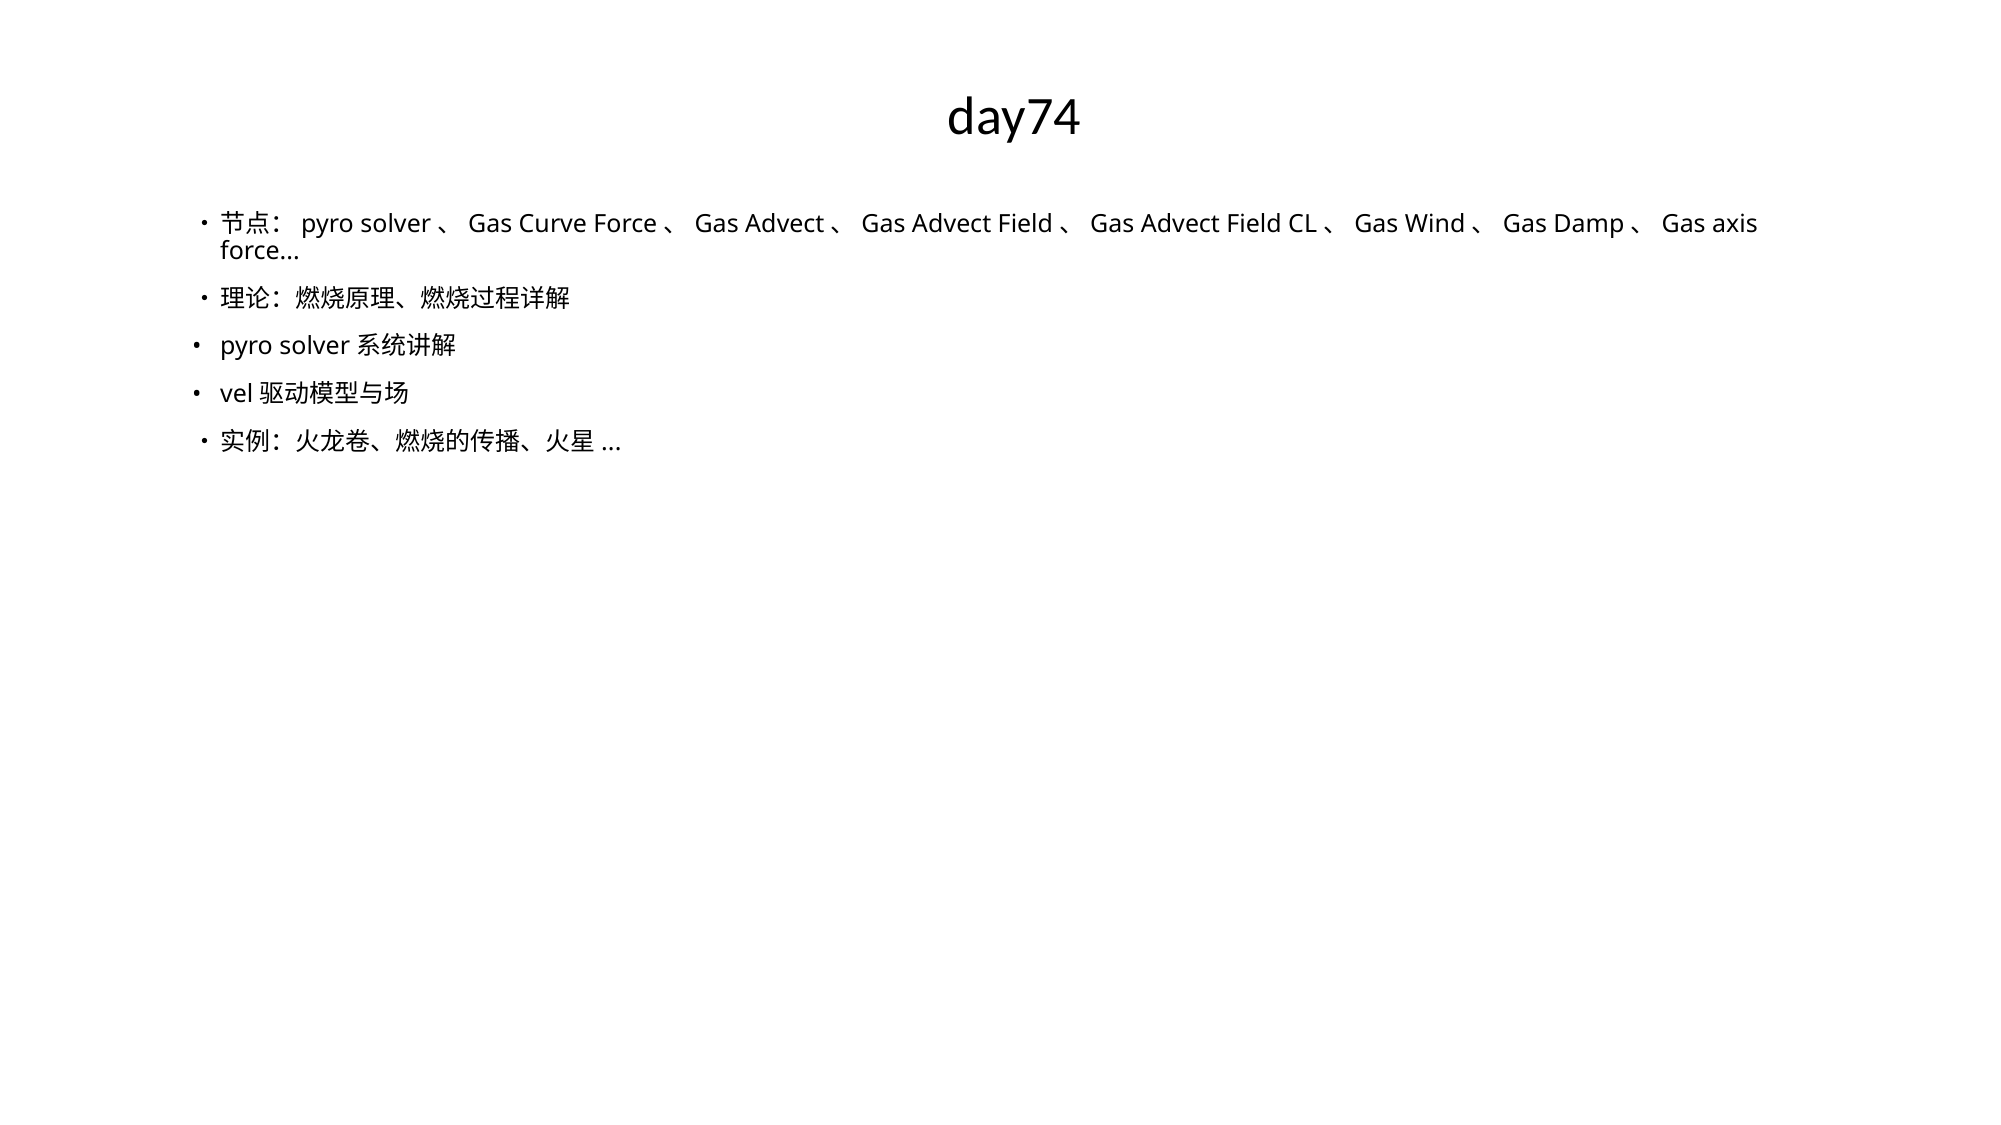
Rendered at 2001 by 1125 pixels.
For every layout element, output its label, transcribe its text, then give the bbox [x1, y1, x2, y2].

subtitle • 节点：pyro solver、Gas Curve Force、Gas Advect、Gas Advect Field、Gas Advect Field CL、Gas Wind、Gas Damp、Gas axis force... • 理论：燃烧原理、燃烧过程详解 • pyro solver系统讲解 • vel驱动模型与场 • 实例：火龙卷、燃烧的传播、火星... [176, 203, 1815, 903]
title day74 [543, 41, 1486, 154]
